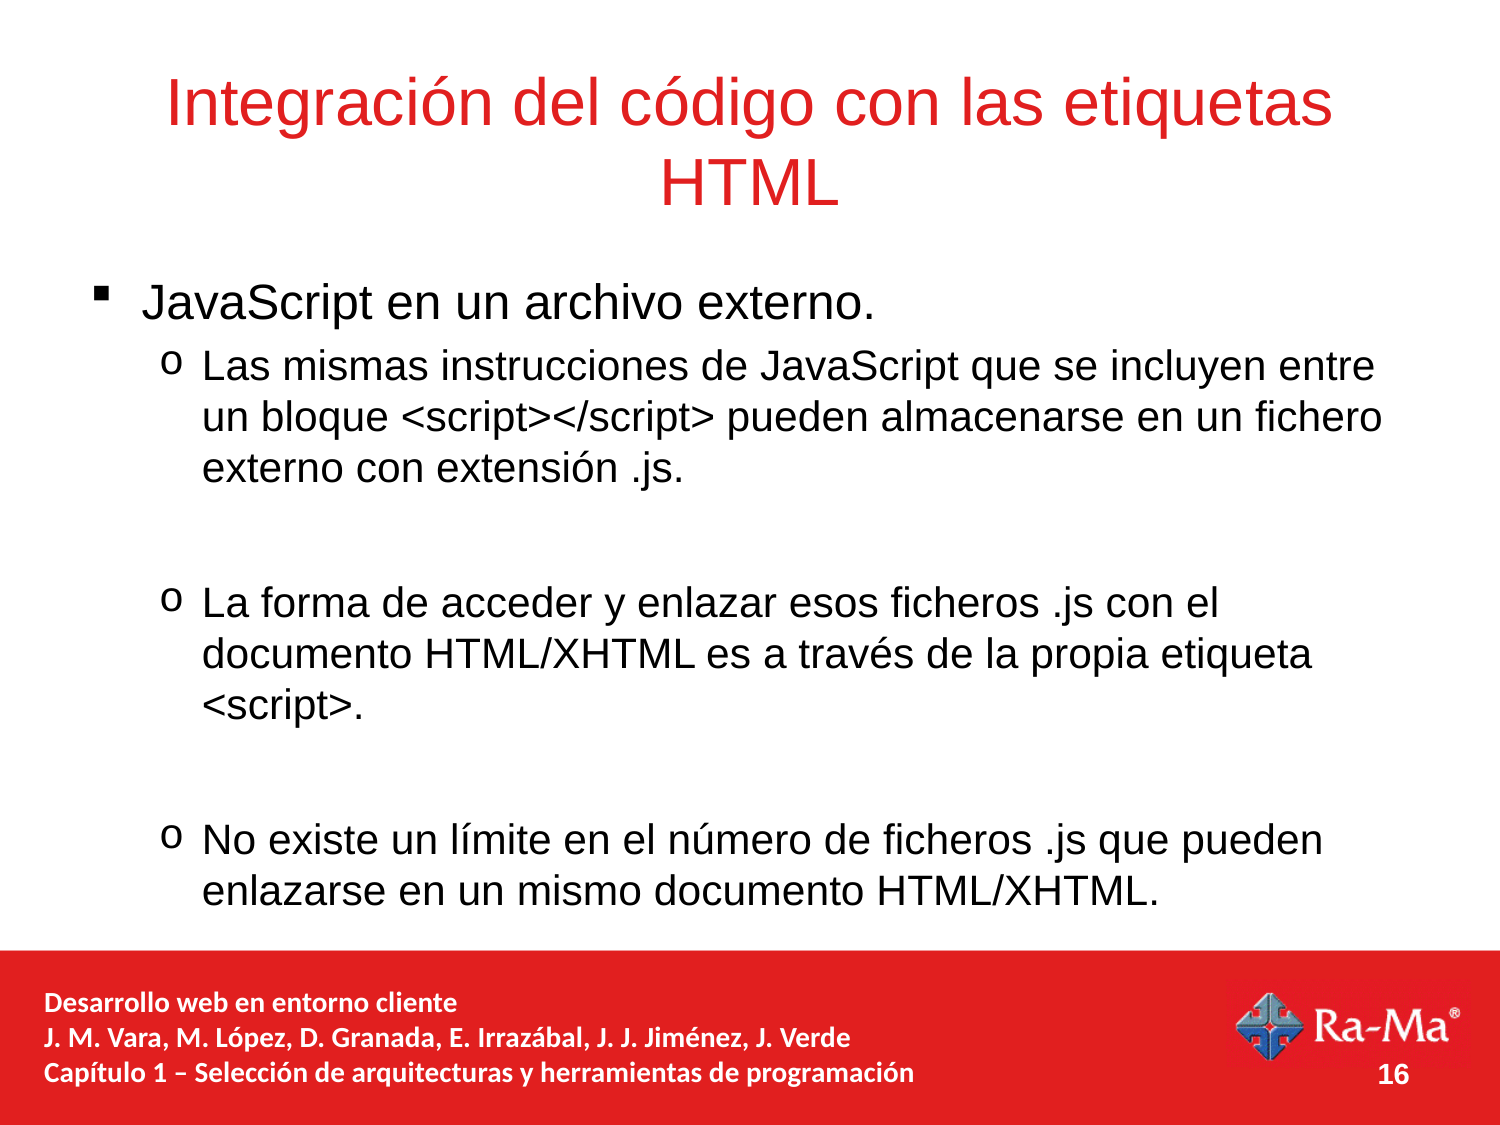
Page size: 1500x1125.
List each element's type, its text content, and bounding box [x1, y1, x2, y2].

title Integración del código con las etiquetas HTML [75, 45, 1425, 233]
footer Desarrollo web en entorno cliente J. M. Vara, M. López, D. Granada, E. Irrazábal, J. J. Jiménez, J. Verde Capítulo 1 – Selección de arquitecturas y herramientas de programación [29, 975, 1058, 1094]
slide_number 16 [1074, 1042, 1425, 1103]
list JavaScript en un archivo externo. Las mismas instrucciones de JavaScript que se incluyen entre un bloque <script></script> pueden almacenarse en un fichero externo con extensión .js. La forma de acceder y enlazar esos ficheros .js con el documento HTML/XHTML es a través de la propia etiqueta <script>. No existe un límite en el número de ficheros .js que pueden enlazarse en un mismo documento HTML/XHTML. [75, 262, 1425, 929]
picture [0, 0, 1500, 1125]
